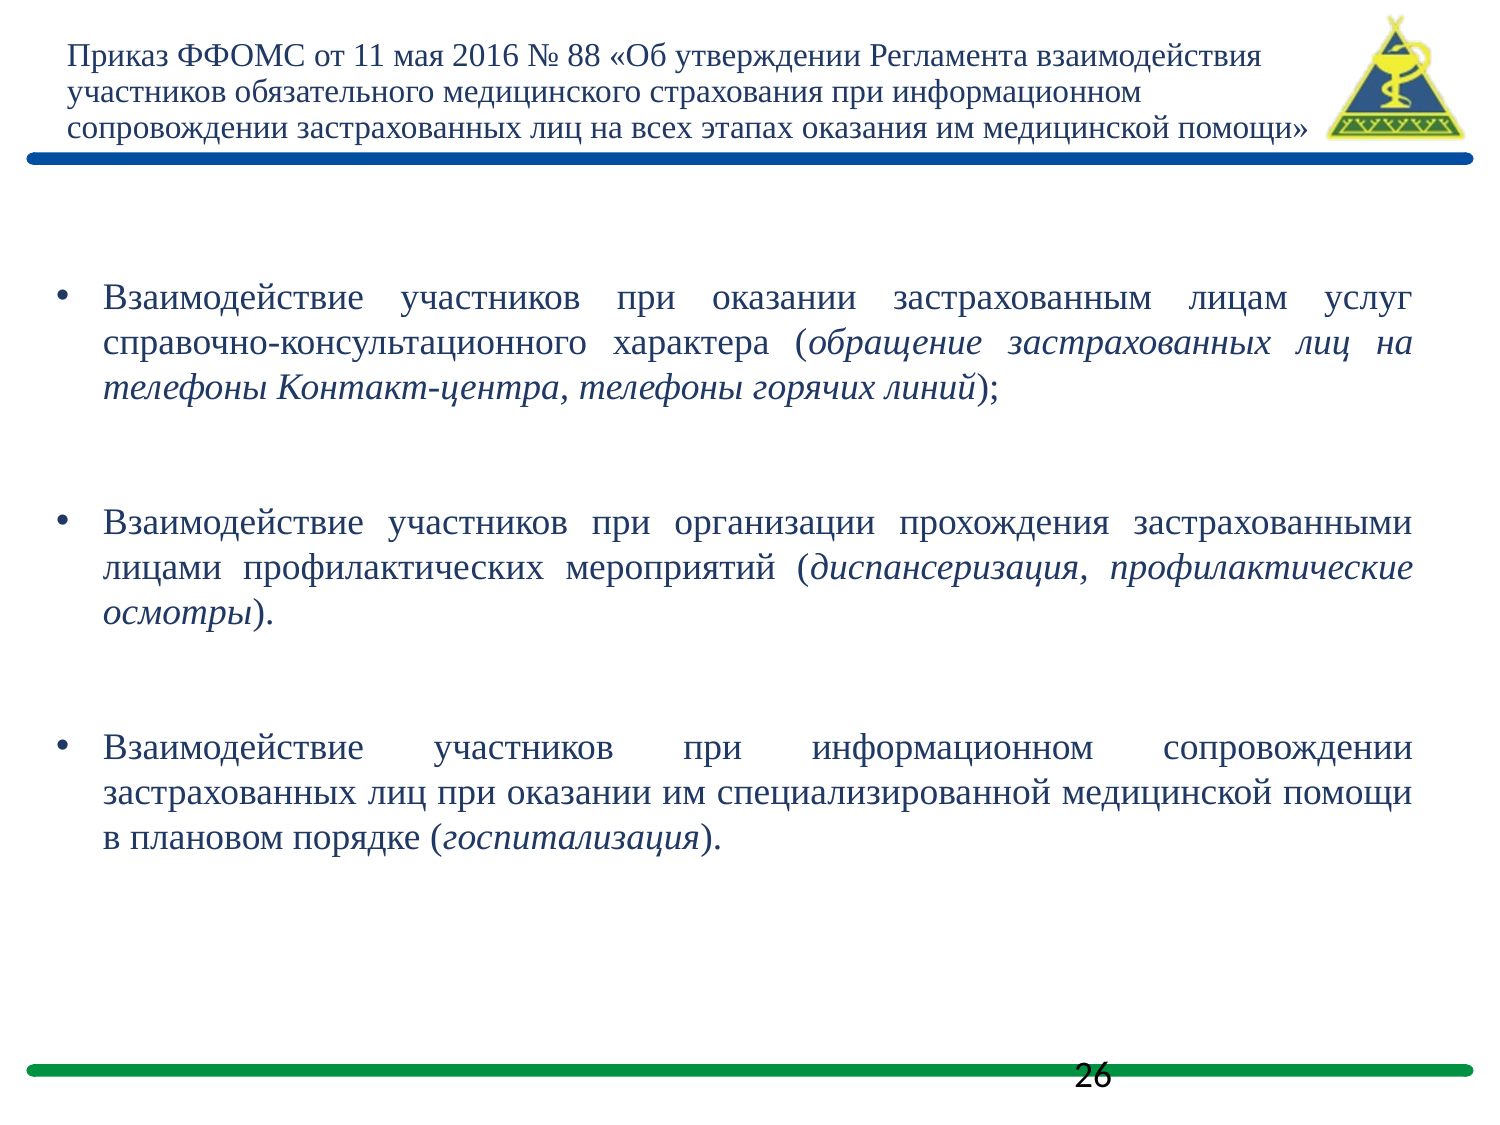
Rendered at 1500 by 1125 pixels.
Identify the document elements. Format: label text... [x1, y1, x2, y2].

picture [1323, 14, 1466, 143]
slide_number 26 [1059, 1042, 1397, 1103]
title Приказ ФФОМС от 11 мая 2016 № 88 «Об утверждении Регламента взаимодействия участников обязательного медицинского страхования при информационном сопровождении застрахованных лиц на всех этапах оказания им медицинской помощи» [29, 19, 1353, 143]
text_box Взаимодействие участников при оказании застрахованным лицам услуг справочно-консультационного характера (обращение застрахованных лиц на телефоны Контакт-центра, телефоны горячих линий); Взаимодействие участников при организации прохождения застрахованными лицами профилактических мероприятий (диспансеризация, профилактические осмотры). Взаимодействие участников при информационном сопровождении застрахованных лиц при оказании им специализированной медицинской помощи в плановом порядке (госпитализация). [41, 184, 1429, 944]
